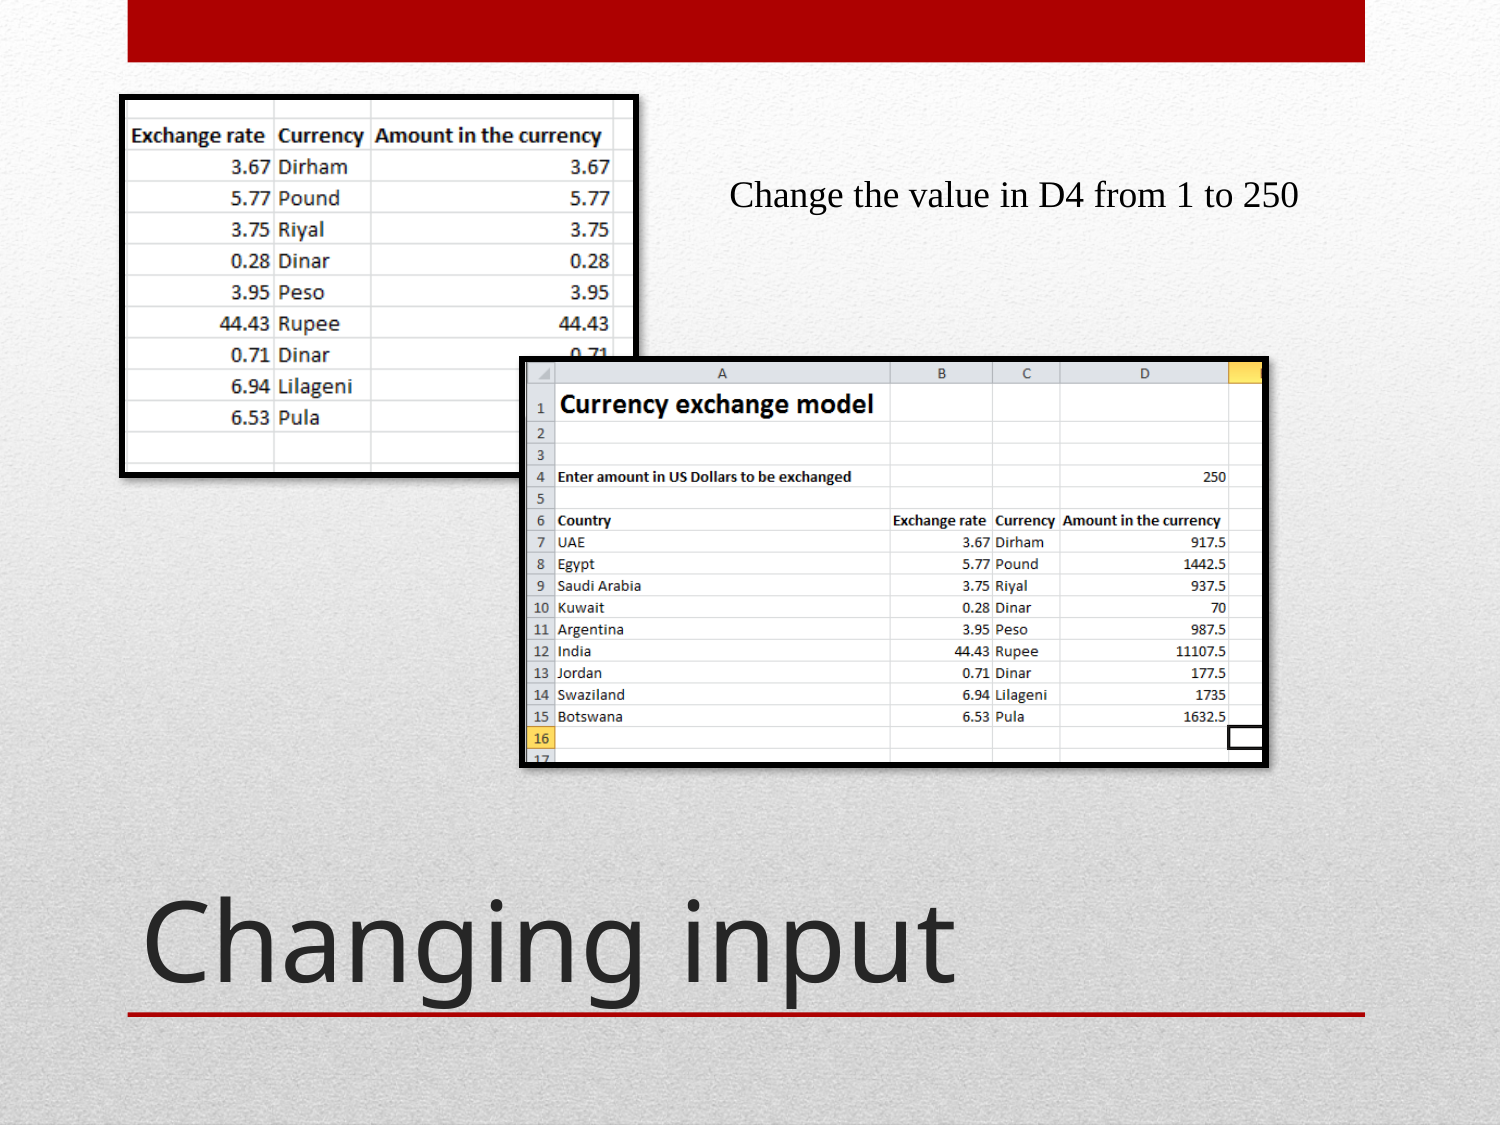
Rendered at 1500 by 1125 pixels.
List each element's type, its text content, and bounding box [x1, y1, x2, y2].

title Changing input [125, 750, 1238, 1013]
text_box Change the value in D4 from 1 to 250 [714, 162, 1315, 223]
picture [124, 99, 1264, 763]
